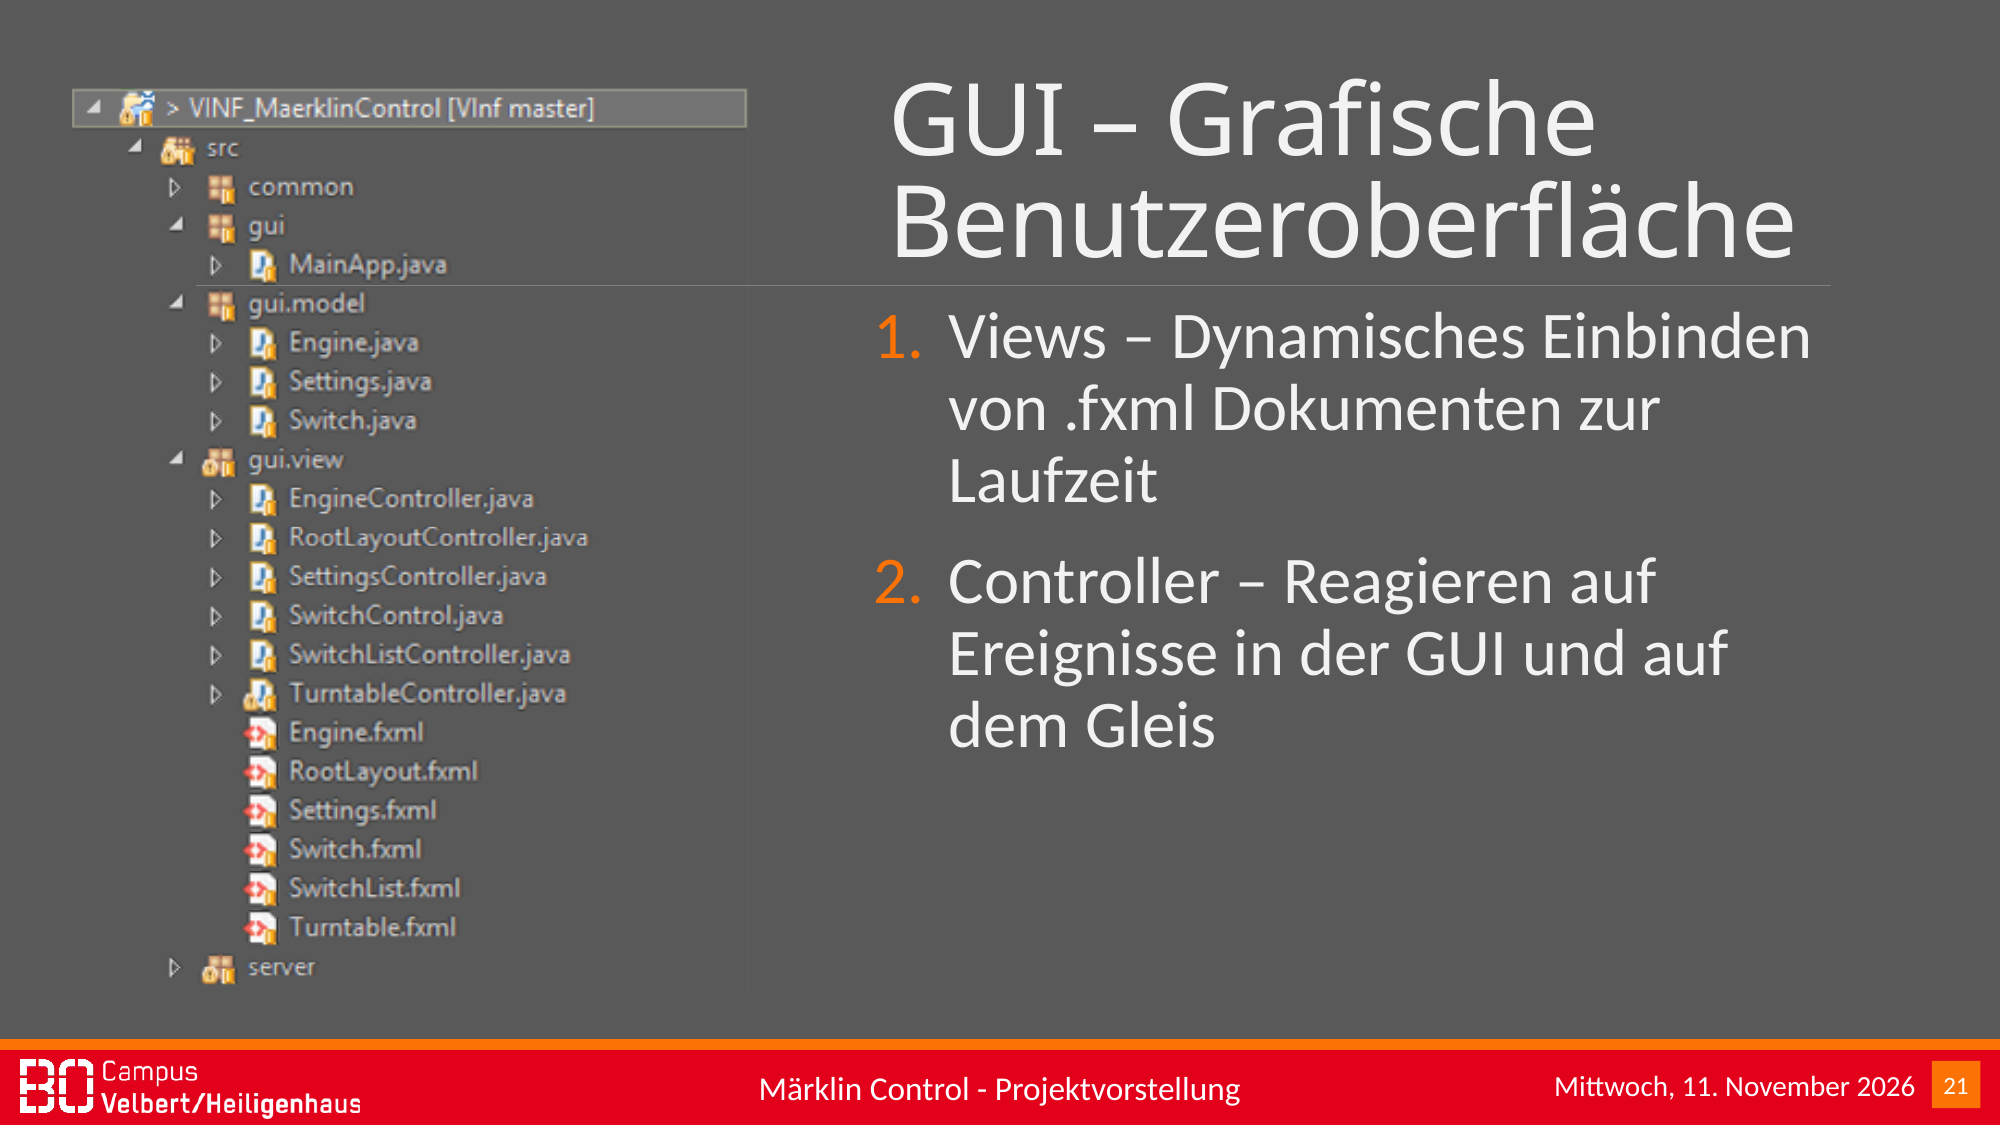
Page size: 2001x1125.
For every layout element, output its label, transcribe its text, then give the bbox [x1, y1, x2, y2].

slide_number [1525, 1054, 1931, 1115]
picture [19, 1059, 94, 1113]
title GUI – Grafische Benutzeroberfläche [873, 47, 1830, 285]
slide_number 21 [1931, 1060, 1981, 1109]
picture [71, 87, 751, 993]
list Views – Dynamisches Einbinden von .fxml Dokumenten zur Laufzeit Controller – Reagieren auf Ereignisse in der GUI und auf dem Gleis [873, 293, 1851, 954]
picture [101, 1057, 365, 1120]
